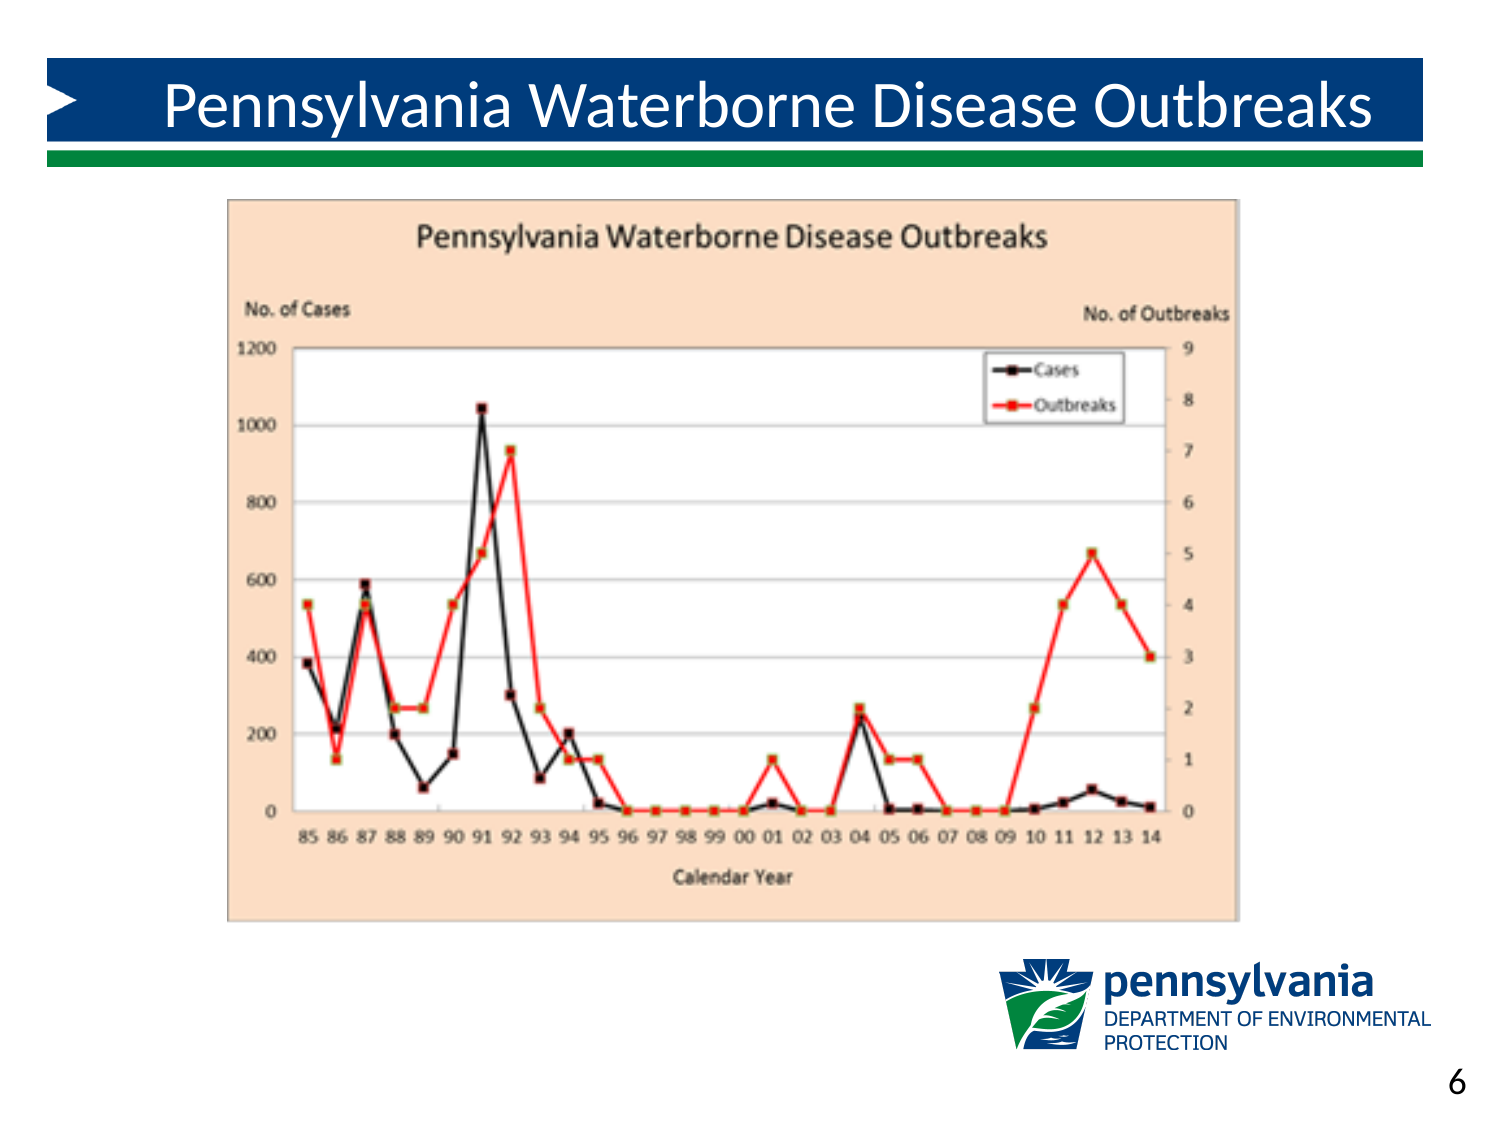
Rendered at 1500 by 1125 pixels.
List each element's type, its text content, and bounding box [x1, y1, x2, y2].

picture [999, 958, 1431, 1051]
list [226, 199, 1243, 925]
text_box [47, 58, 1423, 167]
text_box 6 [1433, 1049, 1482, 1110]
